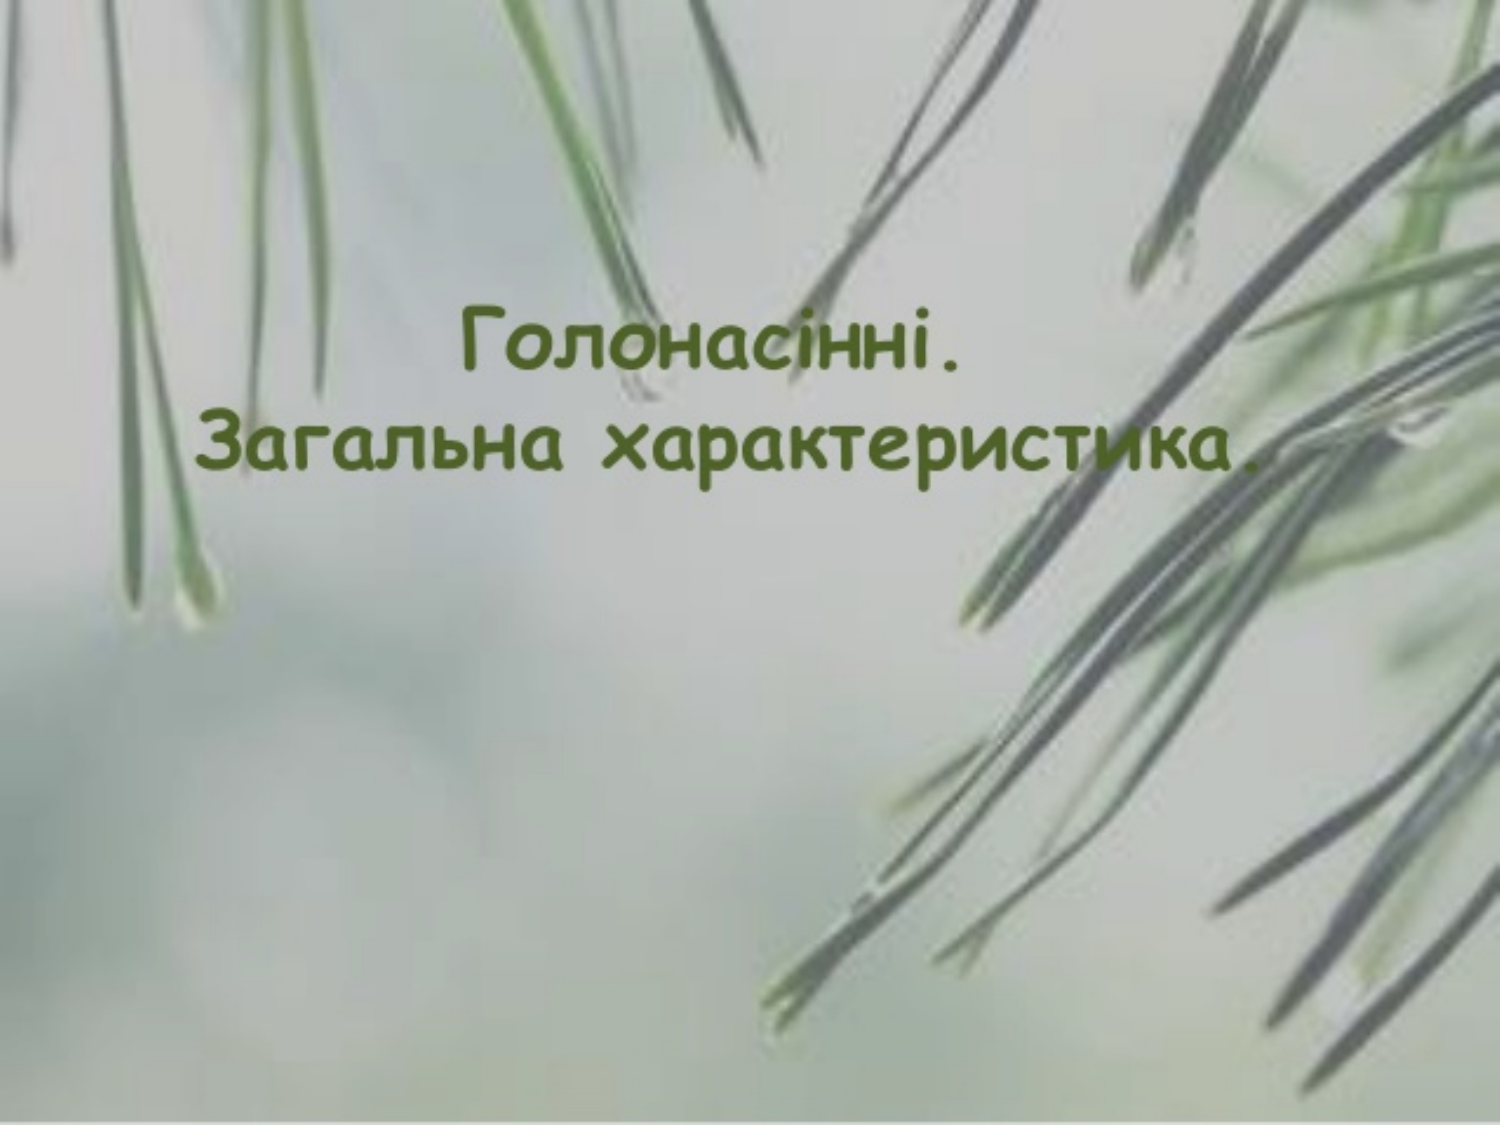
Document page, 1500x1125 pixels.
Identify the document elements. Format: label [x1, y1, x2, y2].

list [0, 0, 1500, 1125]
